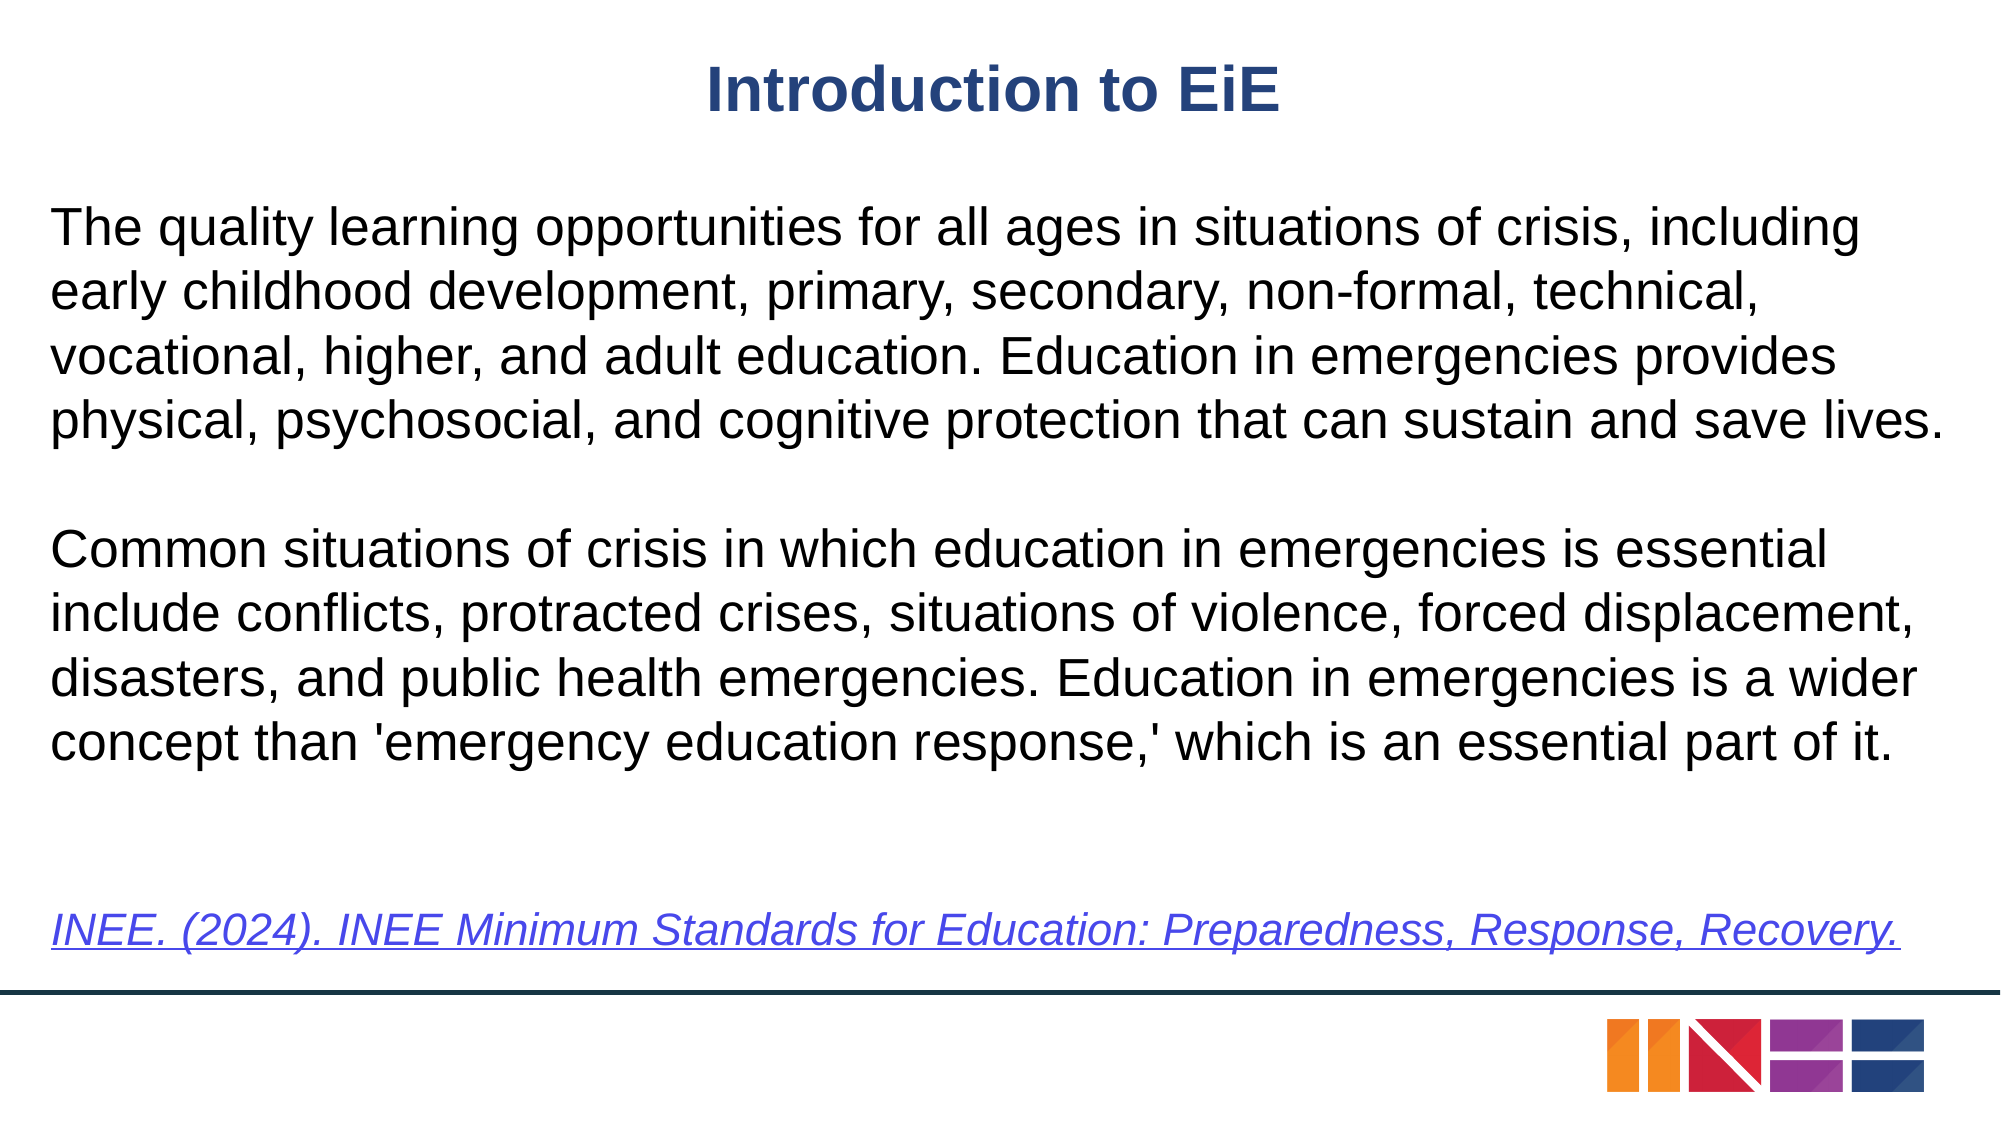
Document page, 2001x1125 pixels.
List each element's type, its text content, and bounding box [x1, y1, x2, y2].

title Introduction to EiE [31, 28, 1957, 145]
list The quality learning opportunities for all ages in situations of crisis, including early childhood development, primary, secondary, non-formal, technical, vocational, higher, and adult education. Education in emergencies provides physical, psychosocial, and cognitive protection that can sustain and save lives. Common situations of crisis in which education in emergencies is essential include conflicts, protracted crises, situations of violence, forced displacement, disasters, and public health emergencies. Education in emergencies is a wider concept than 'emergency education response,' which is an essential part of it. INEE. (2024). INEE Minimum Standards for Education: Preparedness, Response, Recovery. [31, 172, 1971, 992]
picture [1607, 1019, 1924, 1092]
